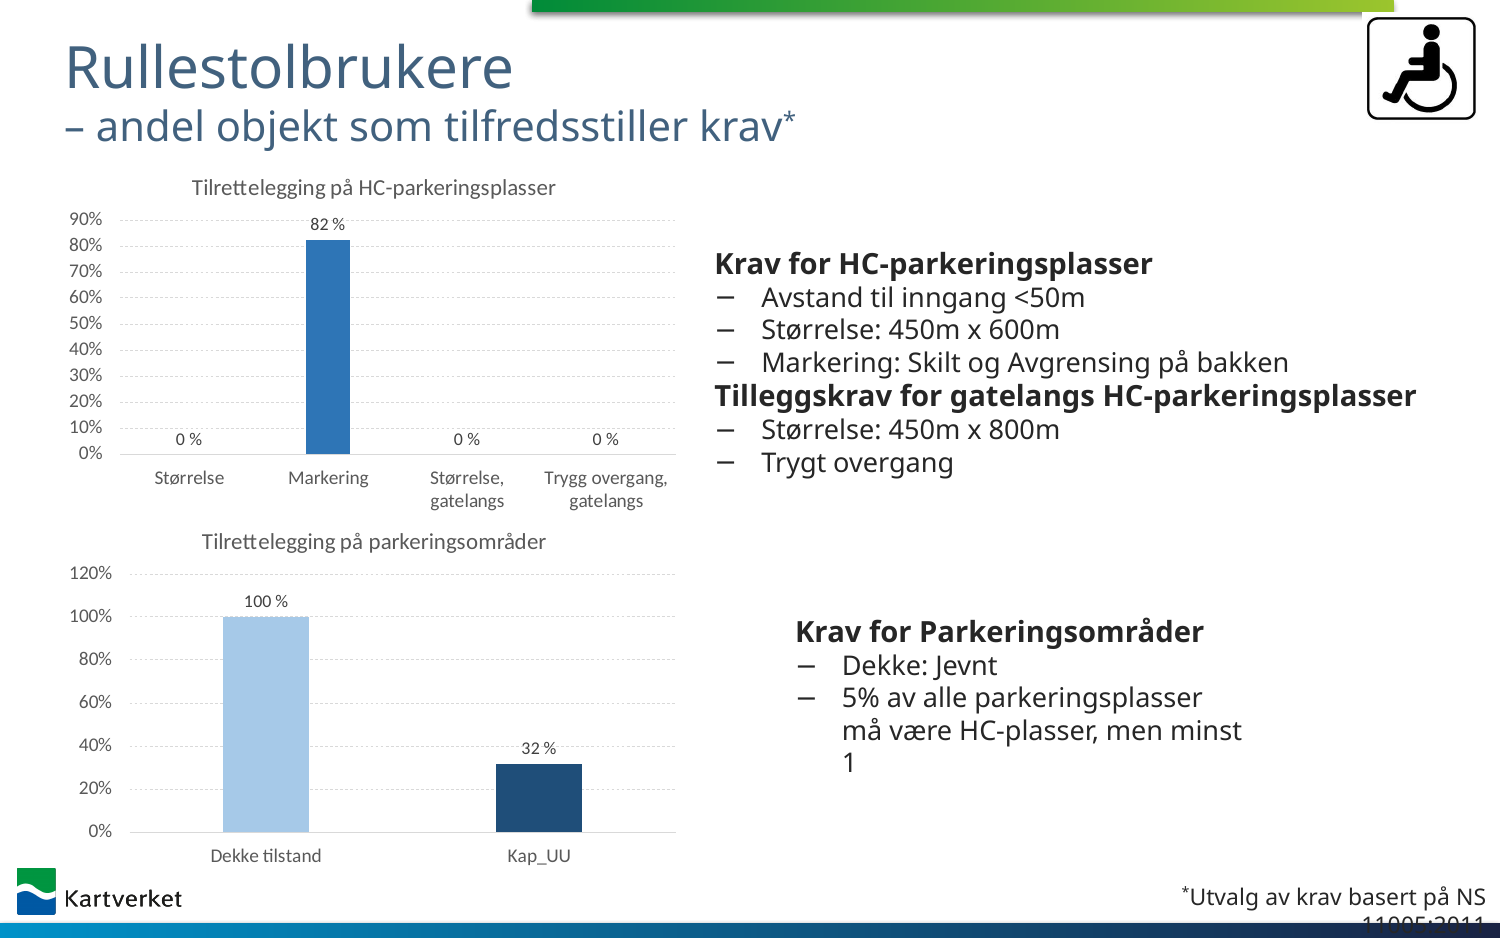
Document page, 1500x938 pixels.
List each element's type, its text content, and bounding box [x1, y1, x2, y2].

text_box Krav for HC-parkeringsplasser Avstand til inngang <50m Størrelse: 450m x 600m Markering: Skilt og Avgrensing på bakken Tilleggskrav for gatelangs HC-parkeringsplasser Størrelse: 450m x 800m Trygt overgang [699, 237, 1433, 485]
picture [62, 166, 687, 519]
picture [62, 520, 687, 874]
text_box Krav for Parkeringsområder Dekke: Jevnt 5% av alle parkeringsplasser må være HC-plasser, men minst 1 [780, 605, 1261, 786]
text_box *Utvalg av krav basert på NS 11005:2011 [1068, 873, 1500, 938]
text_box Rullestolbrukere – andel objekt som tilfredsstiller krav* [49, 25, 1431, 158]
picture [1362, 12, 1481, 126]
